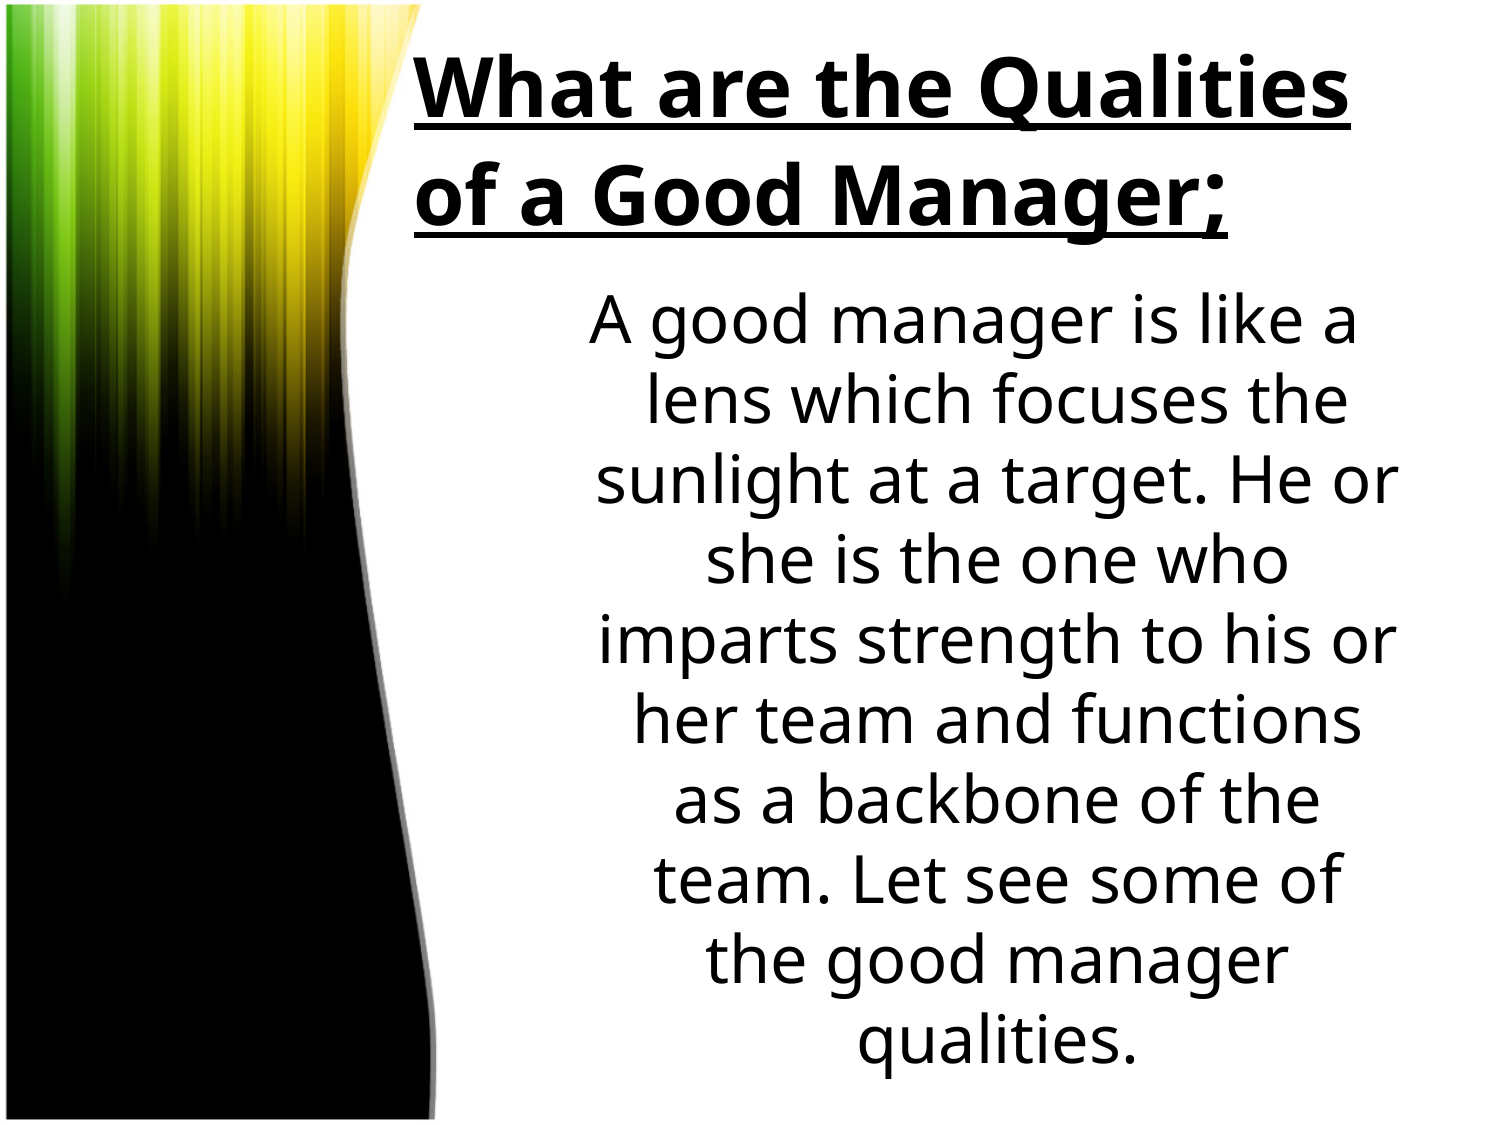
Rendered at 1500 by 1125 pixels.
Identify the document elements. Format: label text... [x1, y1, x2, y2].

list A good manager is like a lens which focuses the sunlight at a target. He or she is the one who imparts strength to his or her team and functions as a backbone of the team. Let see some of the good manager qualities. [456, 269, 1419, 891]
picture [0, 0, 1500, 1125]
title What are the Qualities of a Good Manager; [398, 44, 1426, 233]
